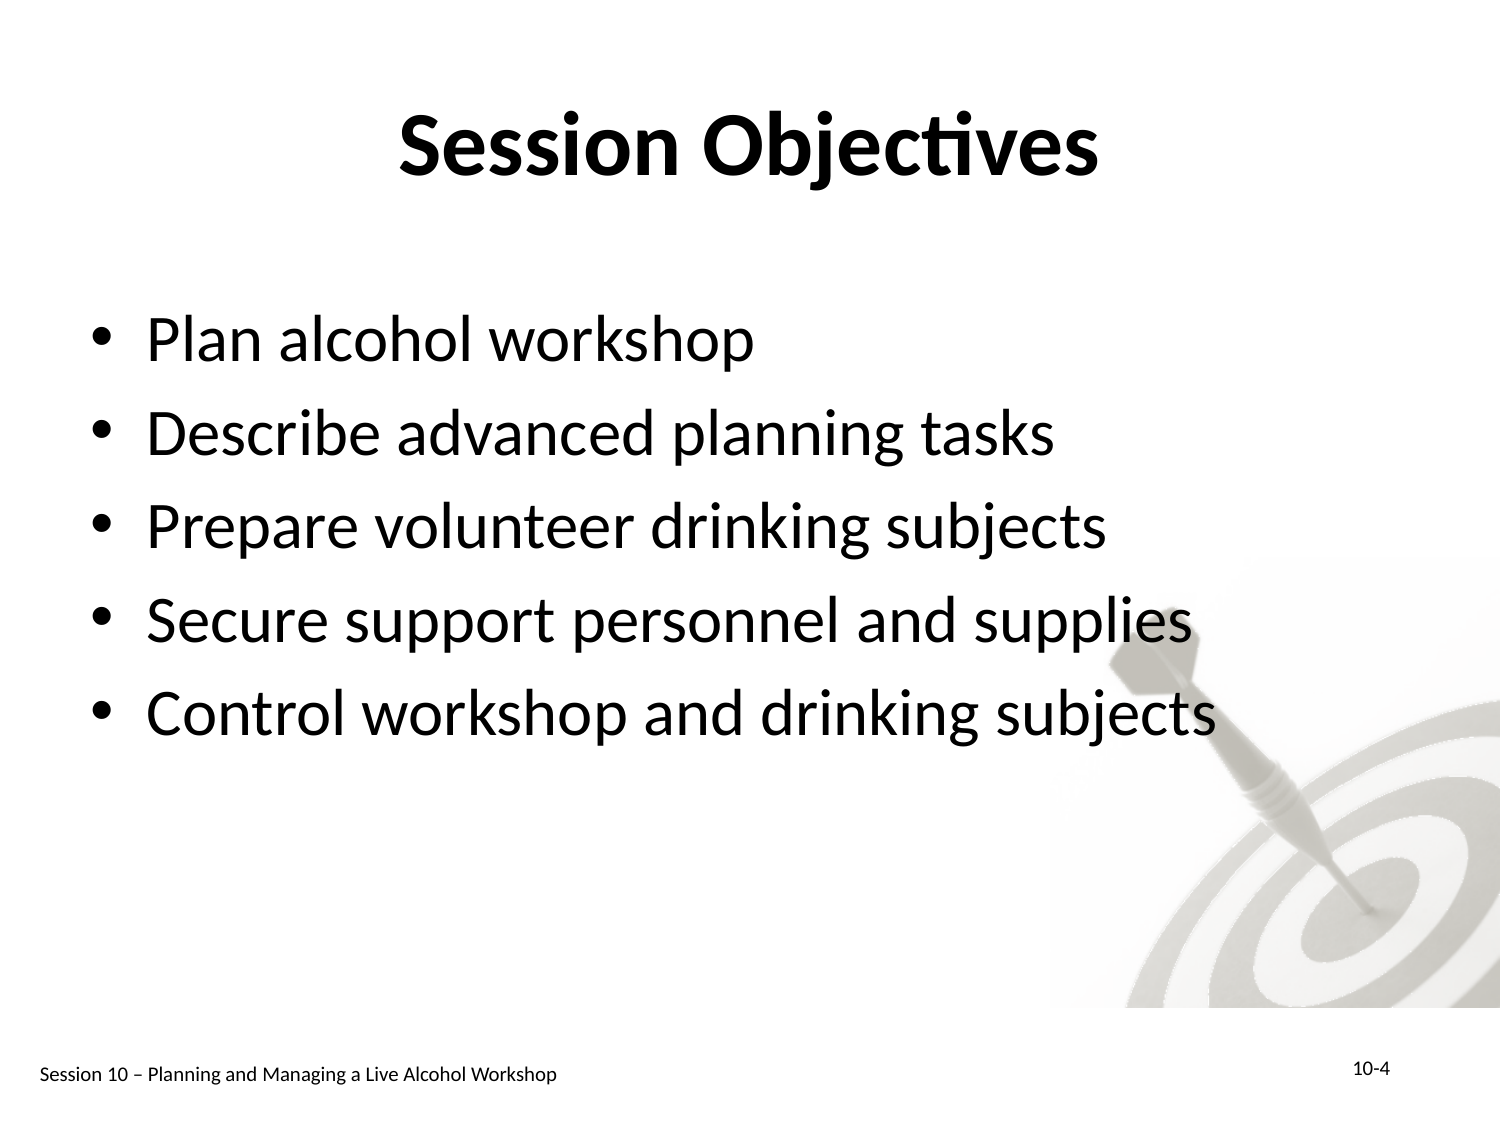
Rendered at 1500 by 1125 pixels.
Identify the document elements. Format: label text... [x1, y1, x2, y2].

slide_number 10-4 [1055, 1037, 1405, 1098]
list Plan alcohol workshop Describe advanced planning tasks Prepare volunteer drinking subjects Secure support personnel and supplies Control workshop and drinking subjects [75, 287, 1425, 1030]
title Session Objectives [75, 45, 1425, 233]
picture [1049, 557, 1500, 1008]
footer Session 10 – Planning and Managing a Live Alcohol Workshop [24, 1042, 600, 1103]
